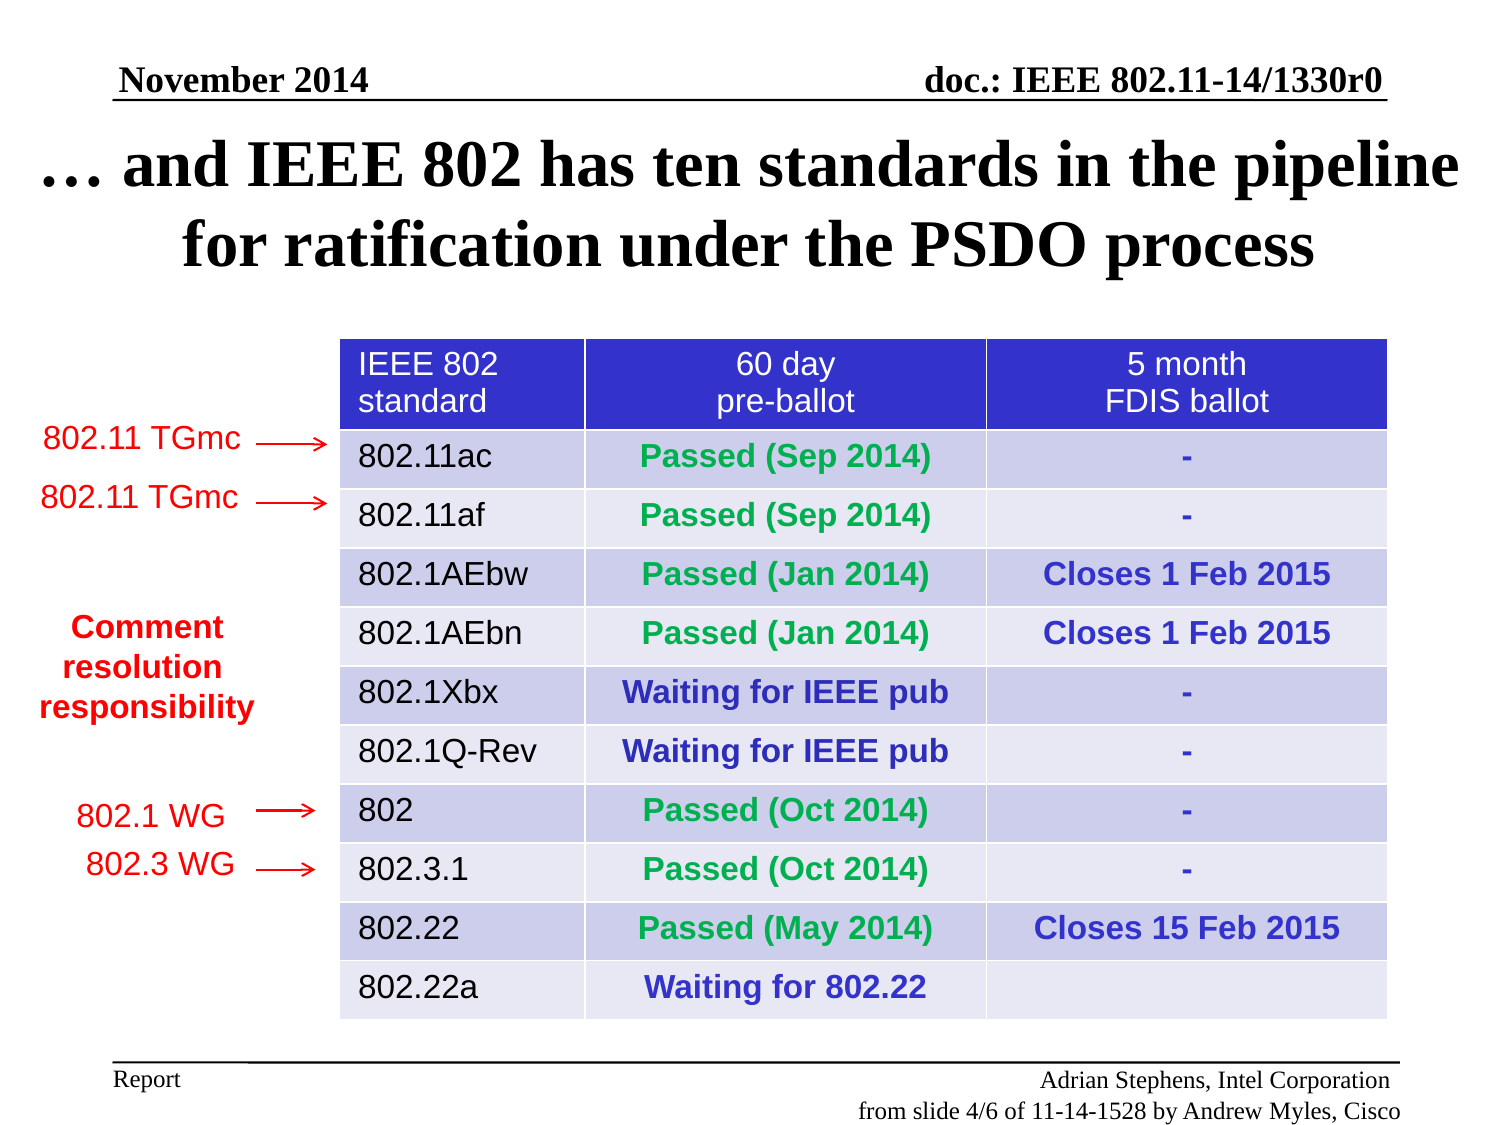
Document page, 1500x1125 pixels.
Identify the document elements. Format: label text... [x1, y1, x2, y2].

table_cell 802.1AEbn [340, 608, 584, 665]
table_header 5 month FDIS ballot [987, 339, 1387, 429]
table_cell 802.1Xbx [340, 667, 584, 724]
text_box 802.3 WG [0, 834, 251, 882]
table_cell - [987, 667, 1387, 724]
table_cell Passed (Sep 2014) [586, 431, 986, 488]
table_cell Passed (Oct 2014) [586, 844, 986, 901]
text_box 802.11 TGmc [0, 408, 257, 480]
table_cell [987, 961, 1387, 1019]
table_cell Passed (Oct 2014) [586, 785, 986, 842]
text_box November 2014 [118, 54, 370, 100]
table_header IEEE 802 standard [340, 339, 584, 429]
table_cell Passed (Sep 2014) [586, 490, 986, 547]
title … and IEEE 802 has ten standards in the pipeline for ratification under the PSDO process [0, 112, 1500, 288]
table_cell 802.3.1 [340, 844, 584, 901]
table_cell - [987, 726, 1387, 783]
table_cell 802.11ac [340, 431, 584, 488]
table_cell 802.1Q-Rev [340, 726, 584, 783]
text_box 802.1 WG [0, 786, 251, 834]
table_cell 802.11af [340, 490, 584, 547]
table_cell - [987, 431, 1387, 488]
text_box Comment resolution responsibility [18, 597, 276, 669]
table_cell Waiting for IEEE pub [586, 726, 986, 783]
table_cell - [987, 490, 1387, 547]
table_cell Waiting for 802.22 [586, 961, 986, 1019]
table_cell Waiting for IEEE pub [586, 667, 986, 724]
table_header 60 day pre-ballot [586, 339, 986, 429]
table_cell Passed (Jan 2014) [586, 608, 986, 665]
table_cell Closes 1 Feb 2015 [987, 549, 1387, 606]
table_cell Closes 1 Feb 2015 [987, 608, 1387, 665]
table_cell Closes 15 Feb 2015 [987, 903, 1387, 960]
table_cell 802.22 [340, 903, 584, 960]
text_box Adrian Stephens, Intel Corporation [1025, 1056, 1450, 1102]
text_box 802.11 TGmc [0, 467, 254, 539]
table_cell 802.1AEbw [340, 549, 584, 606]
table_cell 802.22a [340, 961, 584, 1019]
table_cell 802 [340, 785, 584, 842]
table_cell - [987, 785, 1387, 842]
table_cell - [987, 844, 1387, 901]
table_cell Passed (May 2014) [586, 903, 986, 960]
table_cell Passed (Jan 2014) [586, 549, 986, 606]
text_box from slide 4/6 of 11-14-1528 by Andrew Myles, Cisco [343, 1087, 1417, 1125]
